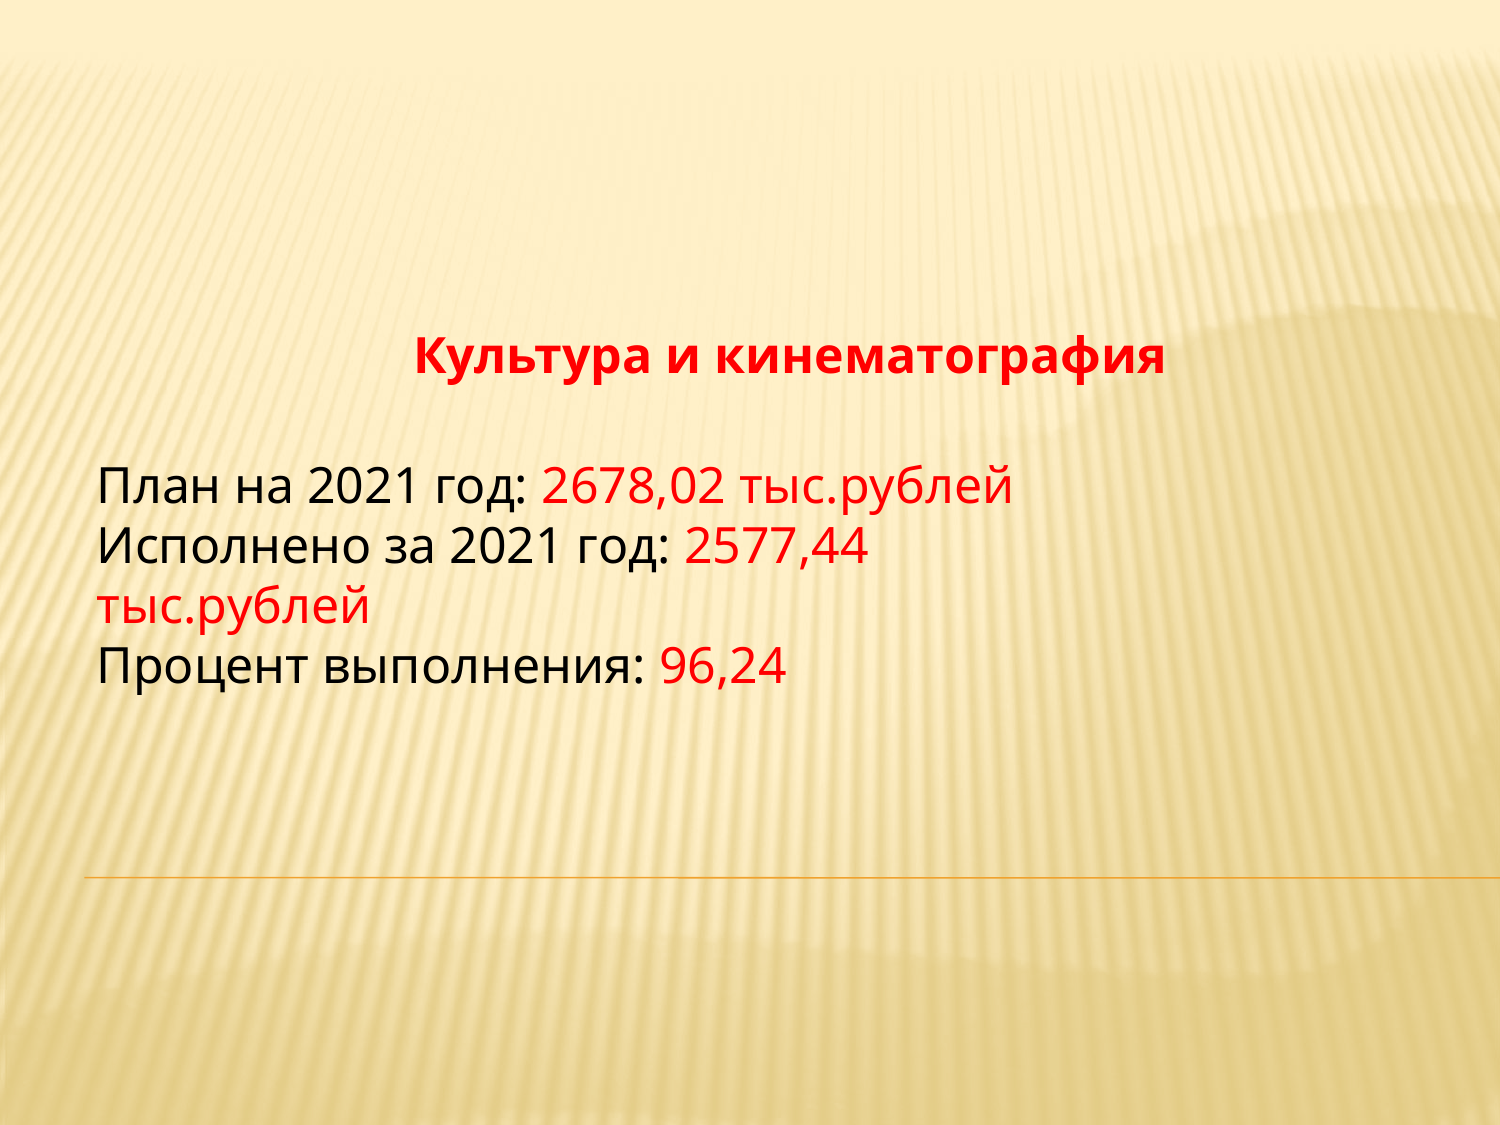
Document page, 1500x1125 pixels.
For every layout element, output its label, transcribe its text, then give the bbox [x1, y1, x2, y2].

text_box План на 2021 год: 2678,02 тыс.рублей Исполнено за 2021 год: 2577,44 тыс.рублей Процент выполнения: 96,24 [81, 386, 1137, 702]
text_box Культура и кинематография [398, 316, 1301, 392]
